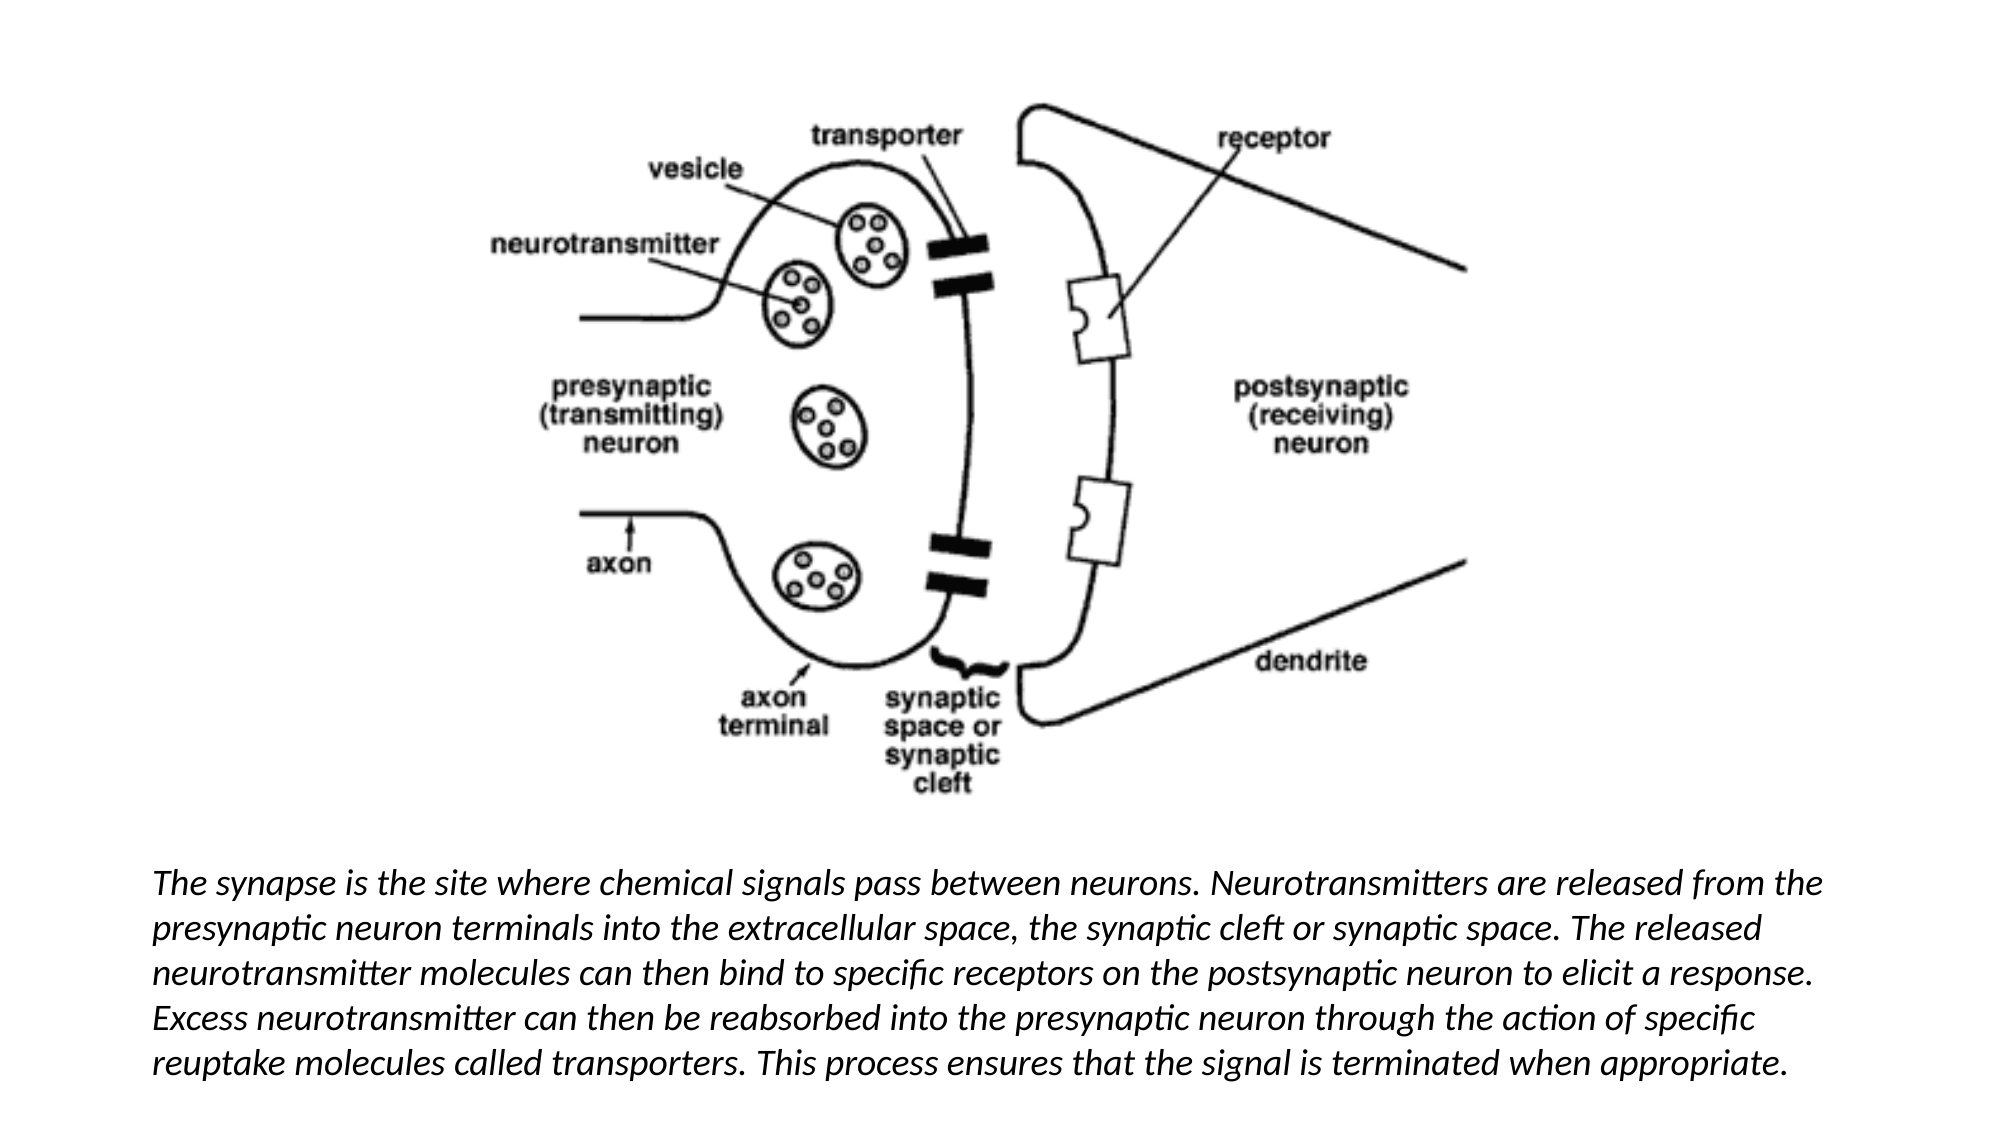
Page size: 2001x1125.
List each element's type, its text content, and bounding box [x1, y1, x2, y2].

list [468, 84, 1481, 808]
text_box The synapse is the site where chemical signals pass between neurons. Neurotransmitters are released from the presynaptic neuron terminals into the extracellular space, the synaptic cleft or synaptic space. The released neurotransmitter molecules can then bind to specific receptors on the postsynaptic neuron to elicit a response. Excess neurotransmitter can then be reabsorbed into the presynaptic neuron through the action of specific reuptake molecules called transporters. This process ensures that the signal is terminated when appropriate. [137, 850, 1895, 1090]
